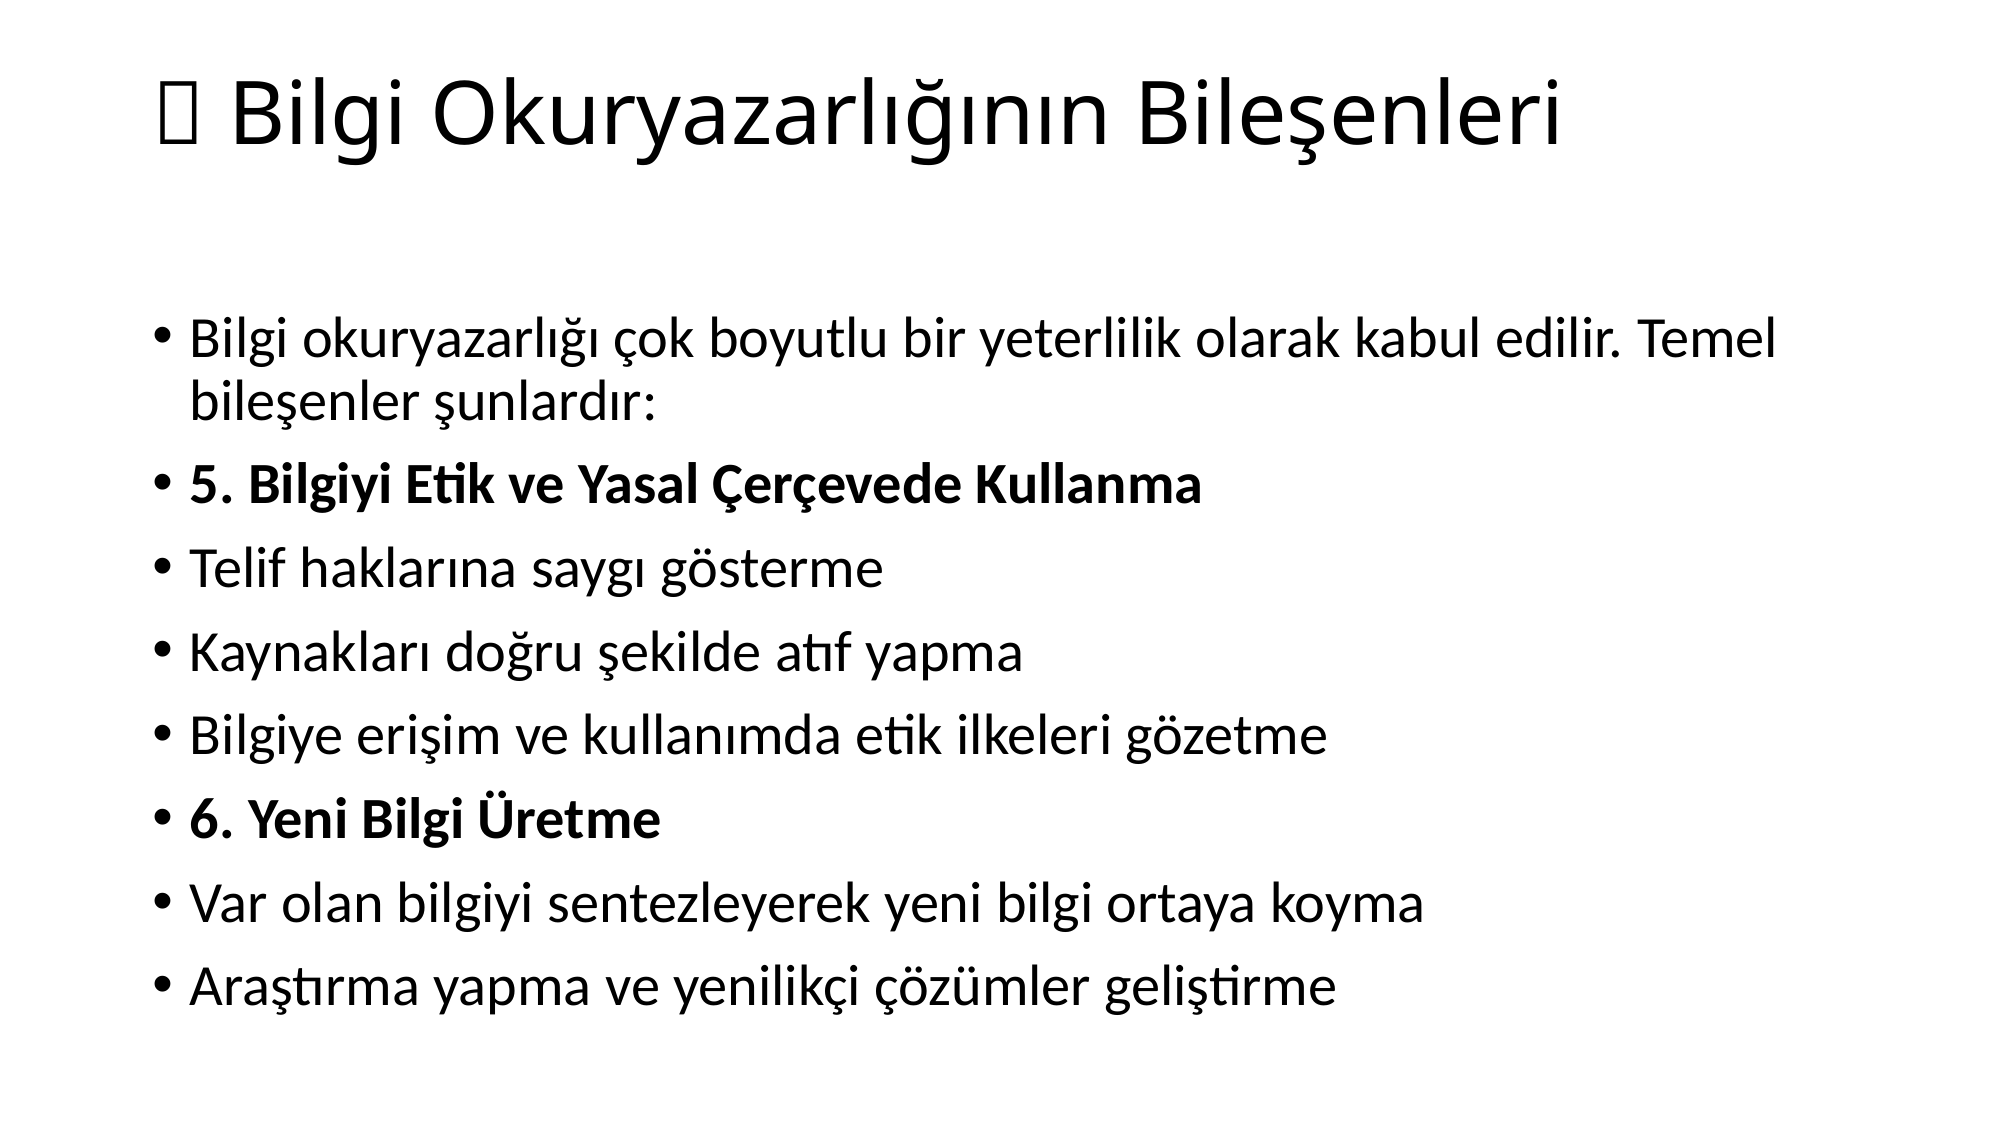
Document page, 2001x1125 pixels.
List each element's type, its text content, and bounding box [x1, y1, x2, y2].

list Bilgi okuryazarlığı çok boyutlu bir yeterlilik olarak kabul edilir. Temel bileşenler şunlardır: 5. Bilgiyi Etik ve Yasal Çerçevede Kullanma Telif haklarına saygı gösterme Kaynakları doğru şekilde atıf yapma Bilgiye erişim ve kullanımda etik ilkeleri gözetme 6. Yeni Bilgi Üretme Var olan bilgiyi sentezleyerek yeni bilgi ortaya koyma Araştırma yapma ve yenilikçi çözümler geliştirme [137, 299, 1863, 1110]
title 📌 Bilgi Okuryazarlığının Bileşenleri [137, 59, 1863, 278]
